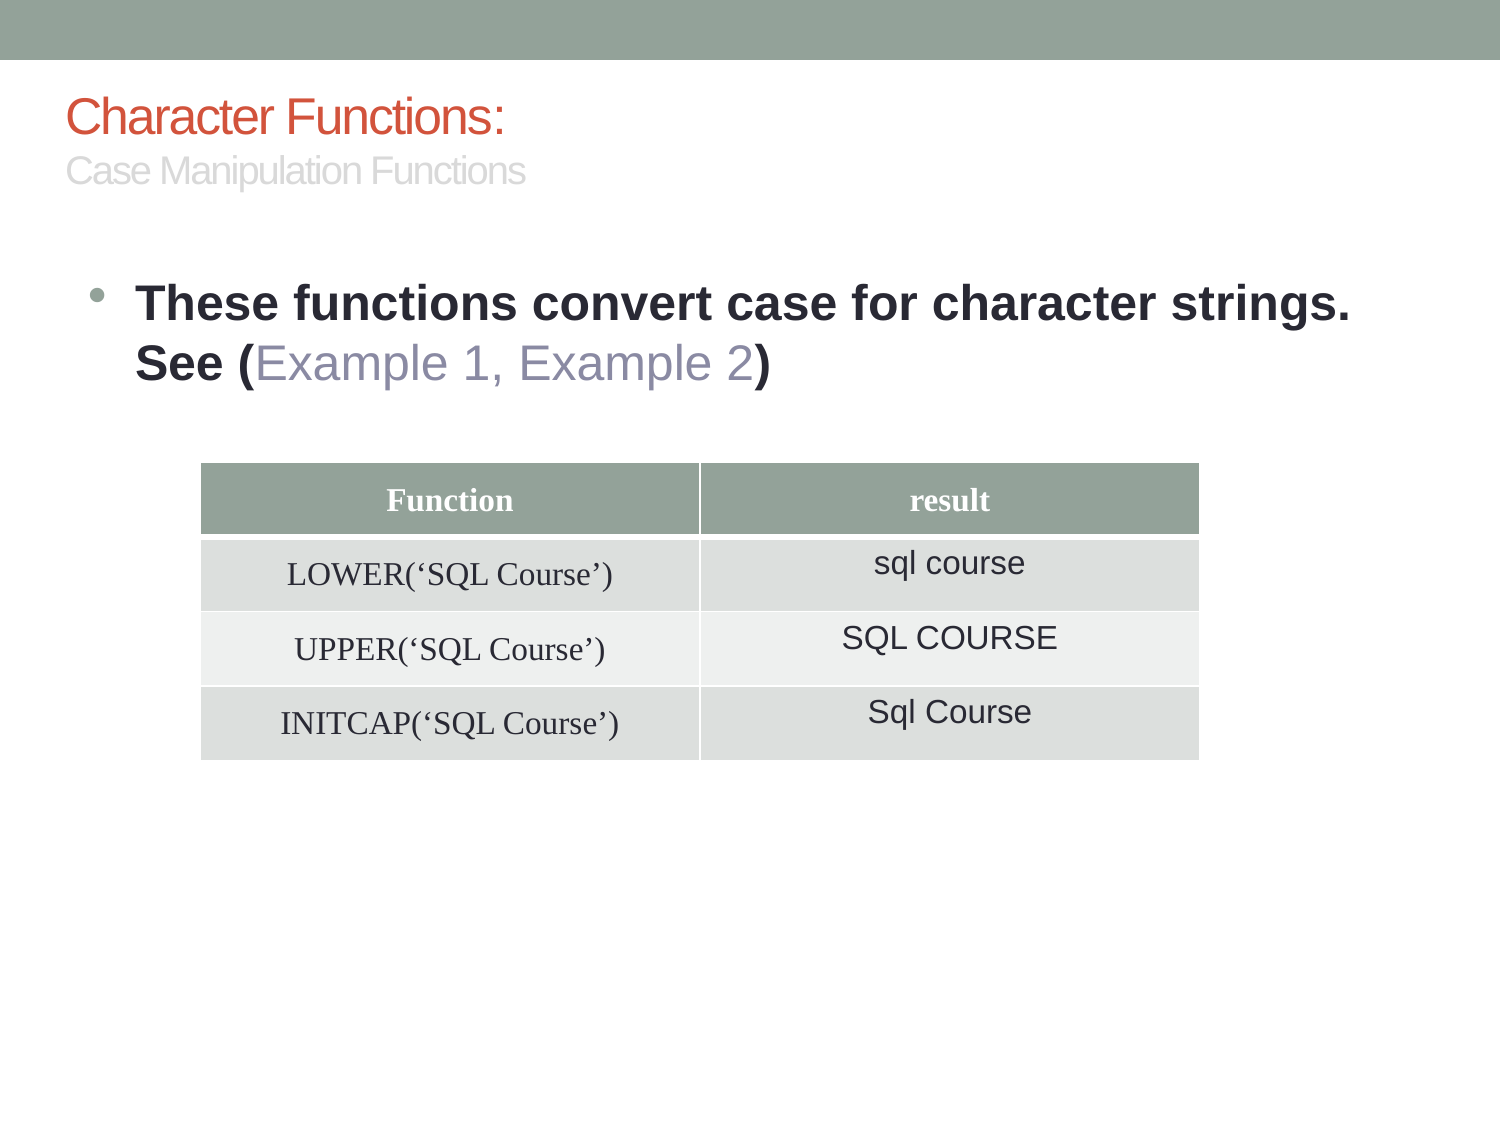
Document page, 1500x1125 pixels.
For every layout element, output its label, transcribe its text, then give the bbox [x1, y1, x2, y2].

list These functions convert case for character strings. See (Example 1, Example 2) [75, 262, 1425, 1063]
table_cell sql course [701, 540, 1199, 611]
table_cell UPPER(‘SQL Course’) [201, 612, 699, 685]
table_cell Sql Course [701, 687, 1199, 760]
table_cell LOWER(‘SQL Course’) [201, 540, 699, 611]
title :Character Functions Case Manipulation Functions [50, 75, 1263, 263]
table_header Function [201, 463, 699, 534]
table_cell SQL COURSE [701, 612, 1199, 685]
table_cell INITCAP(‘SQL Course’) [201, 687, 699, 760]
table_header result [701, 463, 1199, 534]
